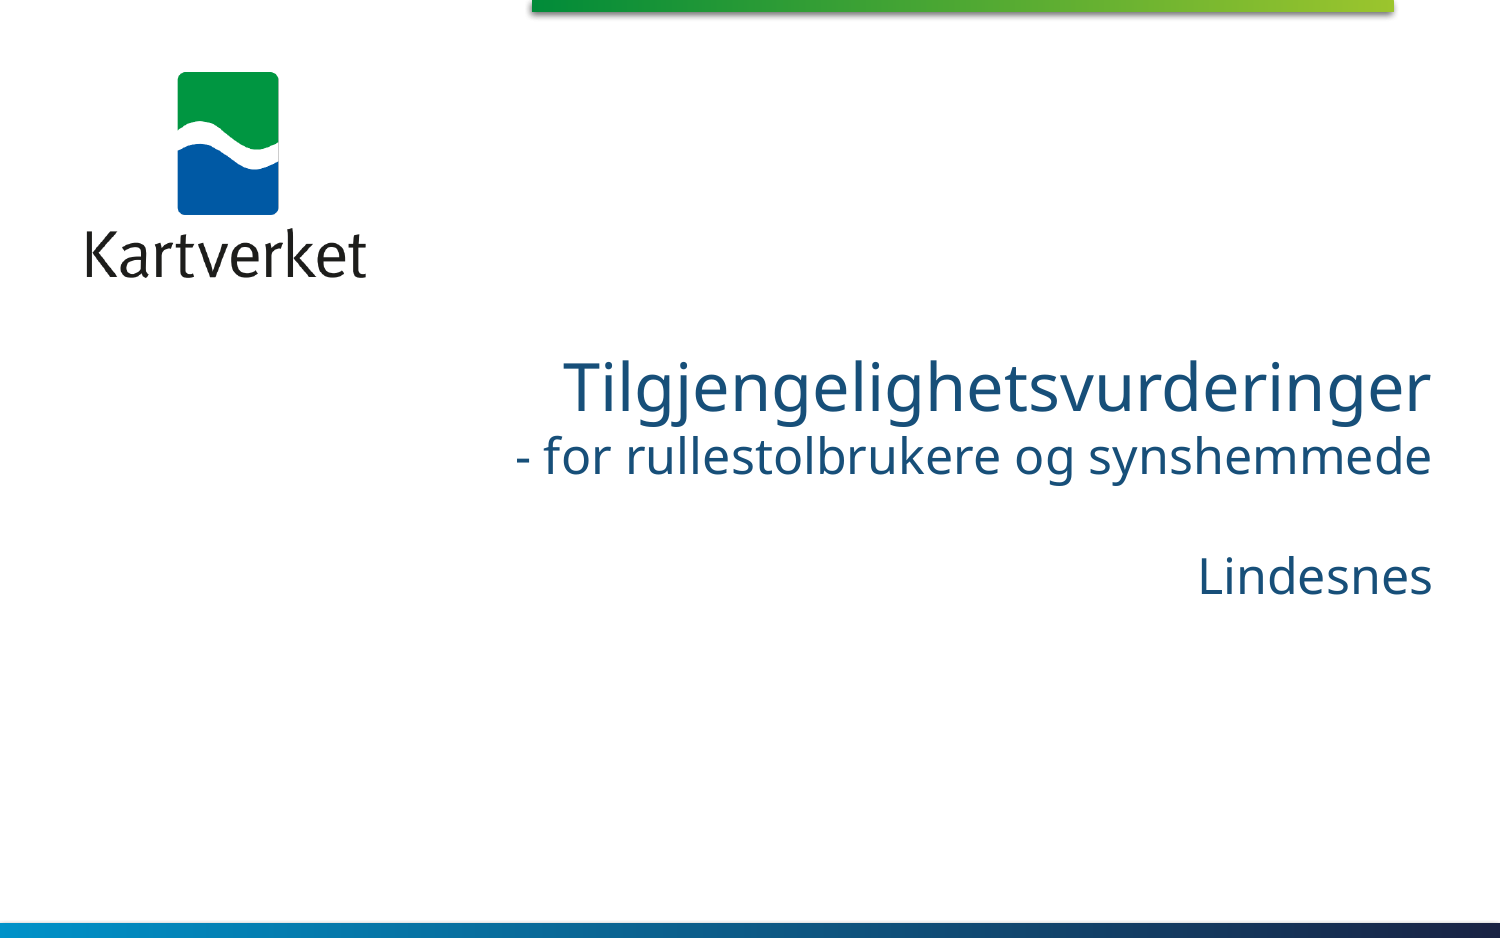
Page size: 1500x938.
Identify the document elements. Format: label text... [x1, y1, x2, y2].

text_box Tilgjengelighetsvurderinger - for rullestolbrukere og synshemmede Lindesnes [66, 337, 1449, 613]
